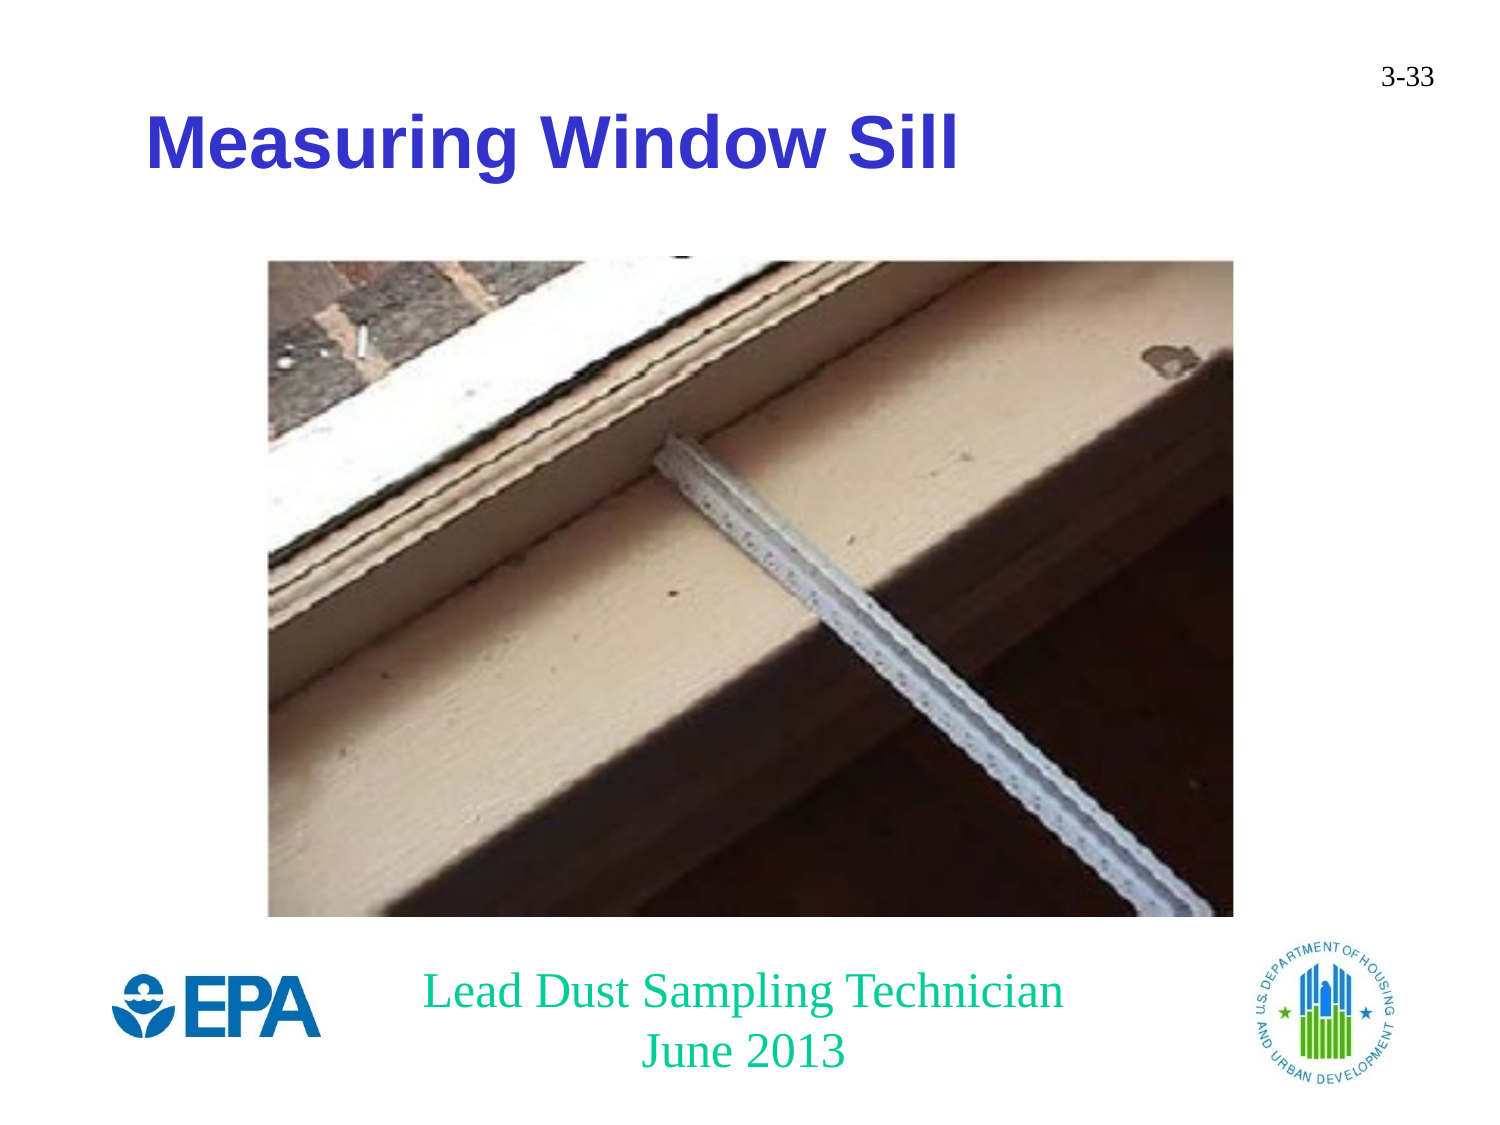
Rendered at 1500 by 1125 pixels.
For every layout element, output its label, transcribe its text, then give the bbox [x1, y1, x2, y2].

picture [1250, 937, 1400, 1088]
picture [263, 256, 1234, 917]
picture [112, 974, 321, 1038]
text_box Measuring Window Sill [130, 44, 1357, 232]
